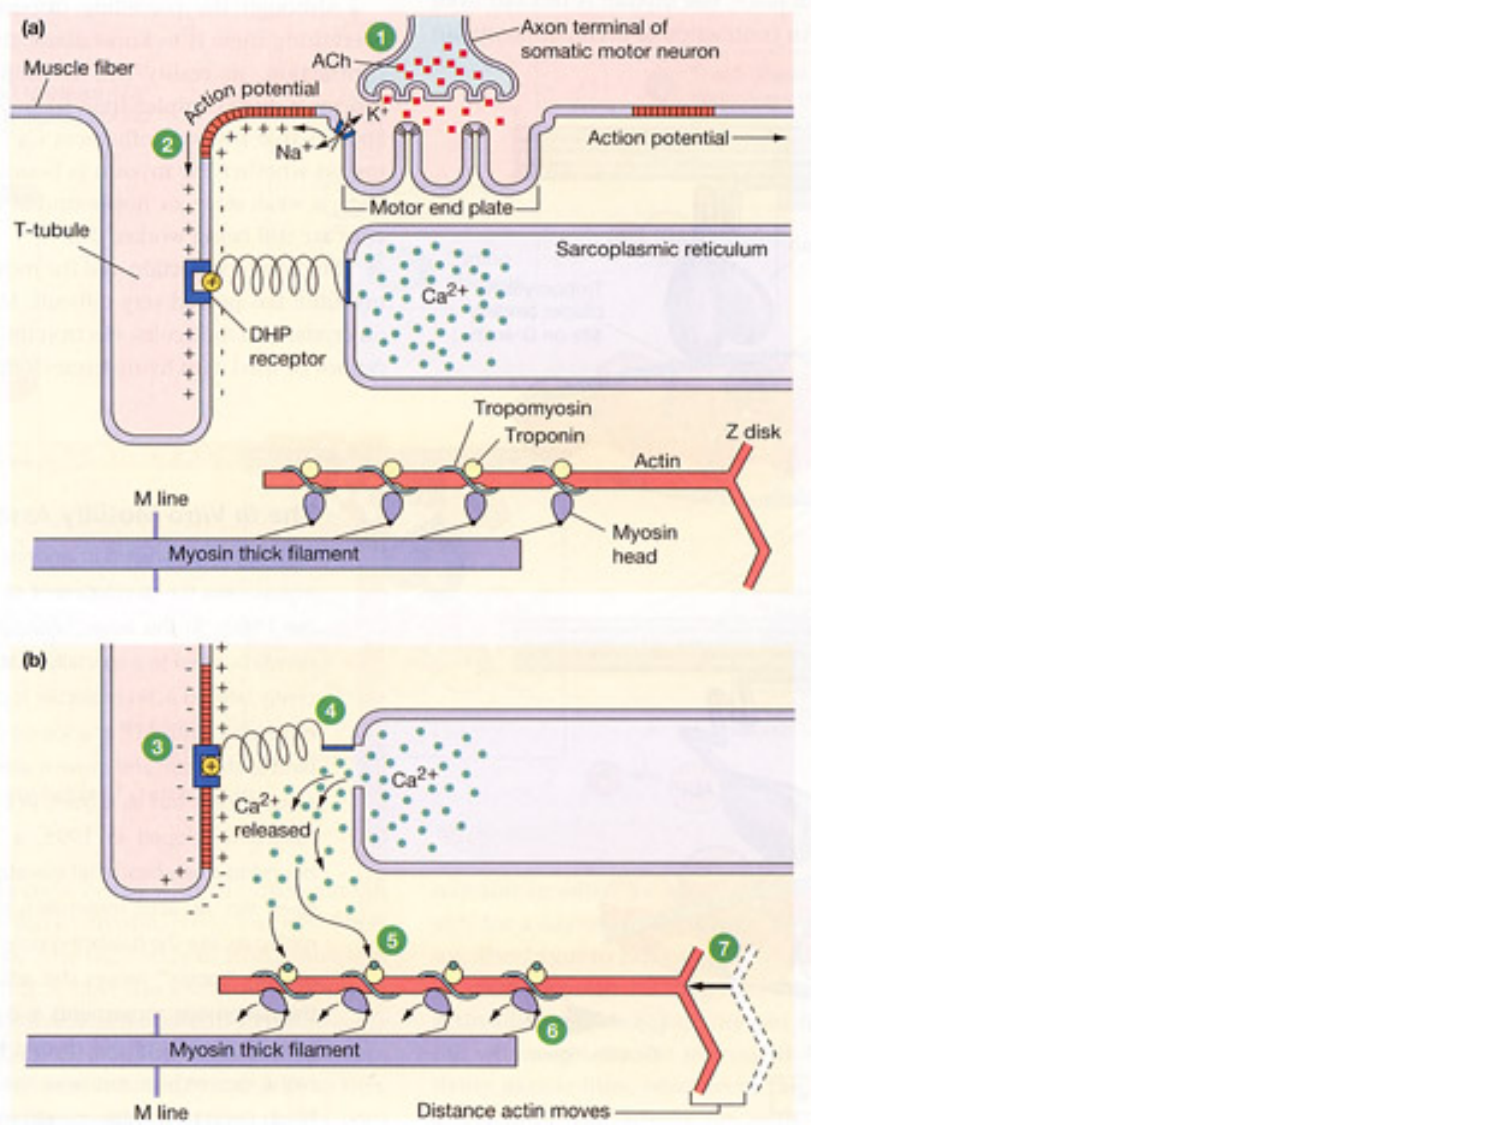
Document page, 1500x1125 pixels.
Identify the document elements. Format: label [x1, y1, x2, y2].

picture [0, 0, 811, 1125]
